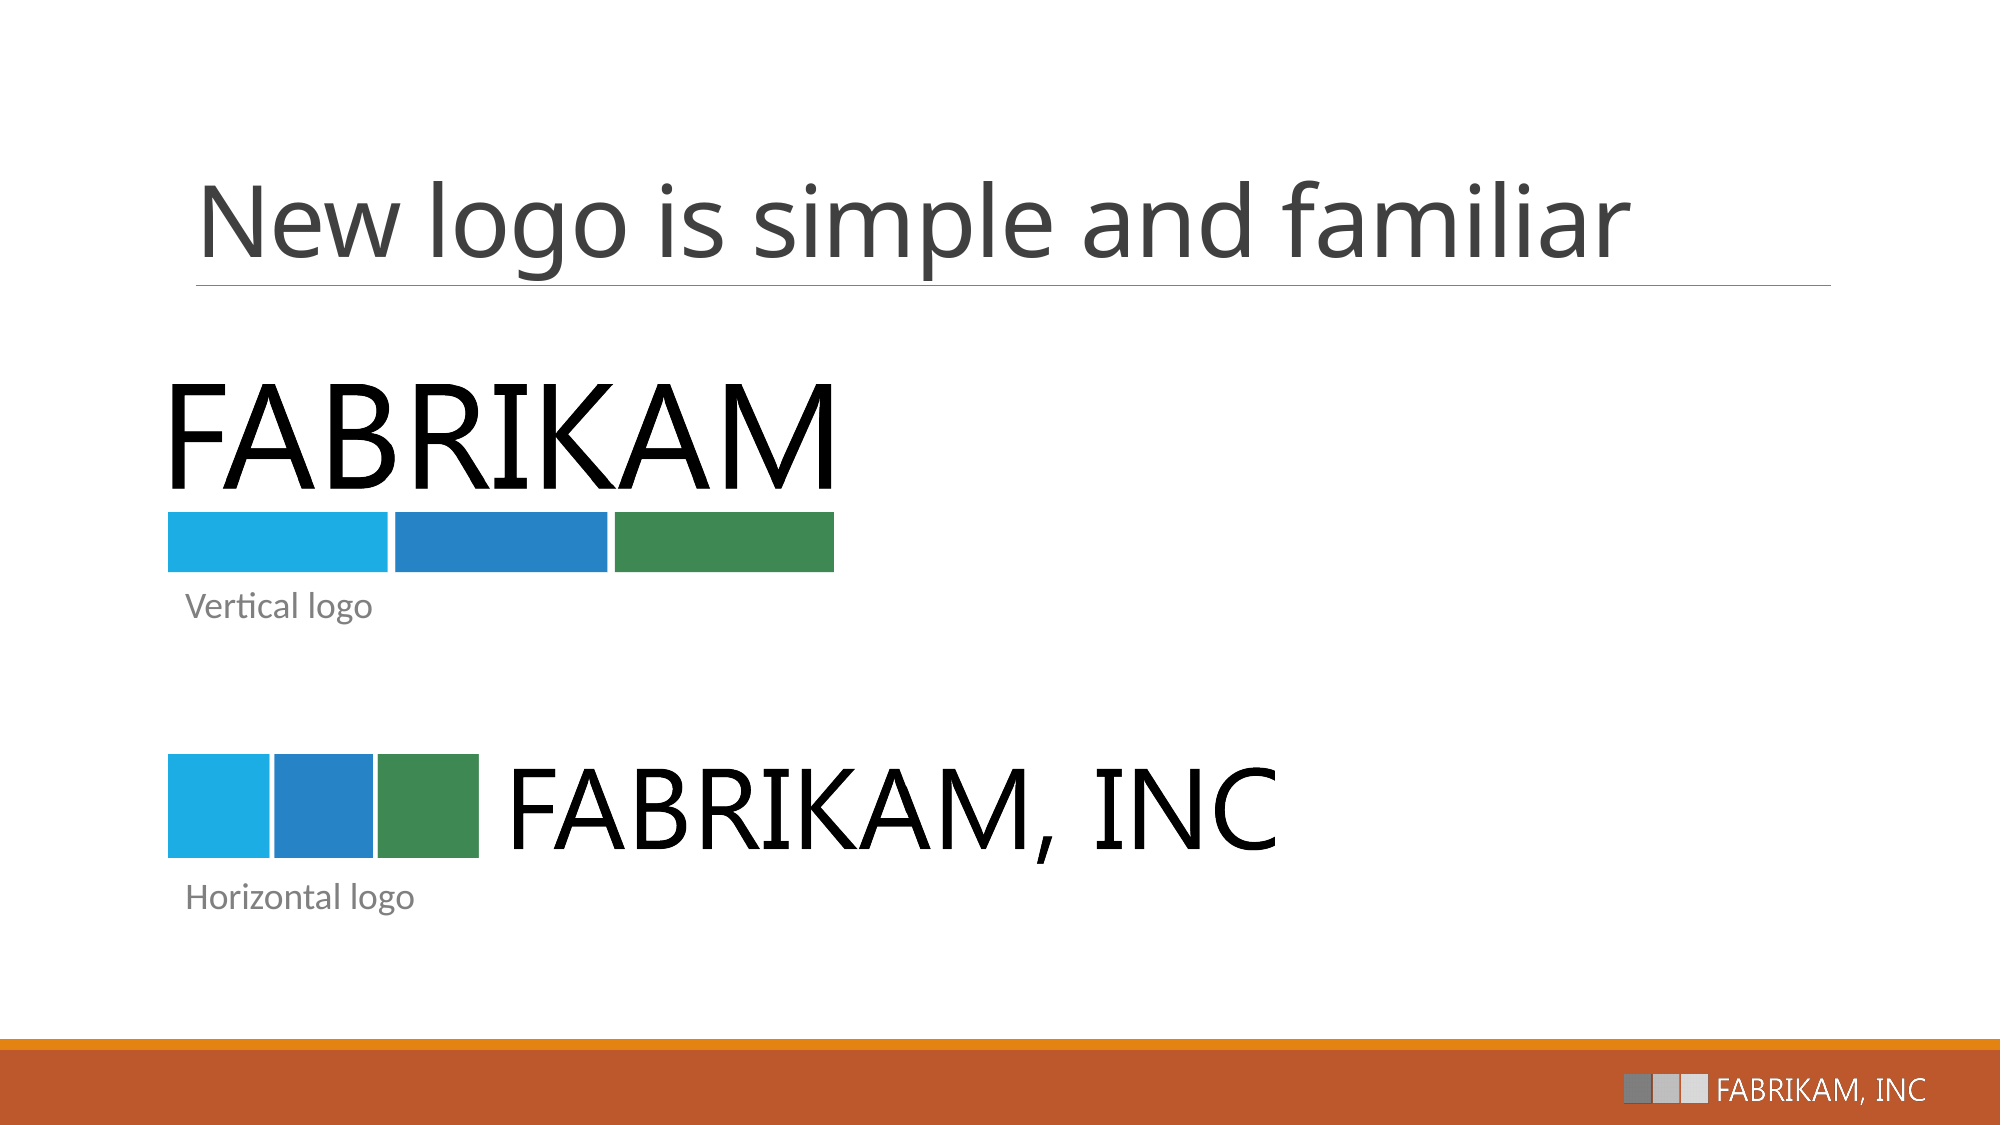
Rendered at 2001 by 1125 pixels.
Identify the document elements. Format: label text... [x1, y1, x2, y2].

picture [1624, 1074, 1925, 1105]
picture [168, 753, 1275, 865]
text_box Horizontal logo [170, 873, 431, 925]
title New logo is simple and familiar [180, 47, 1830, 285]
text_box Vertical logo [170, 580, 389, 634]
picture [168, 384, 834, 575]
